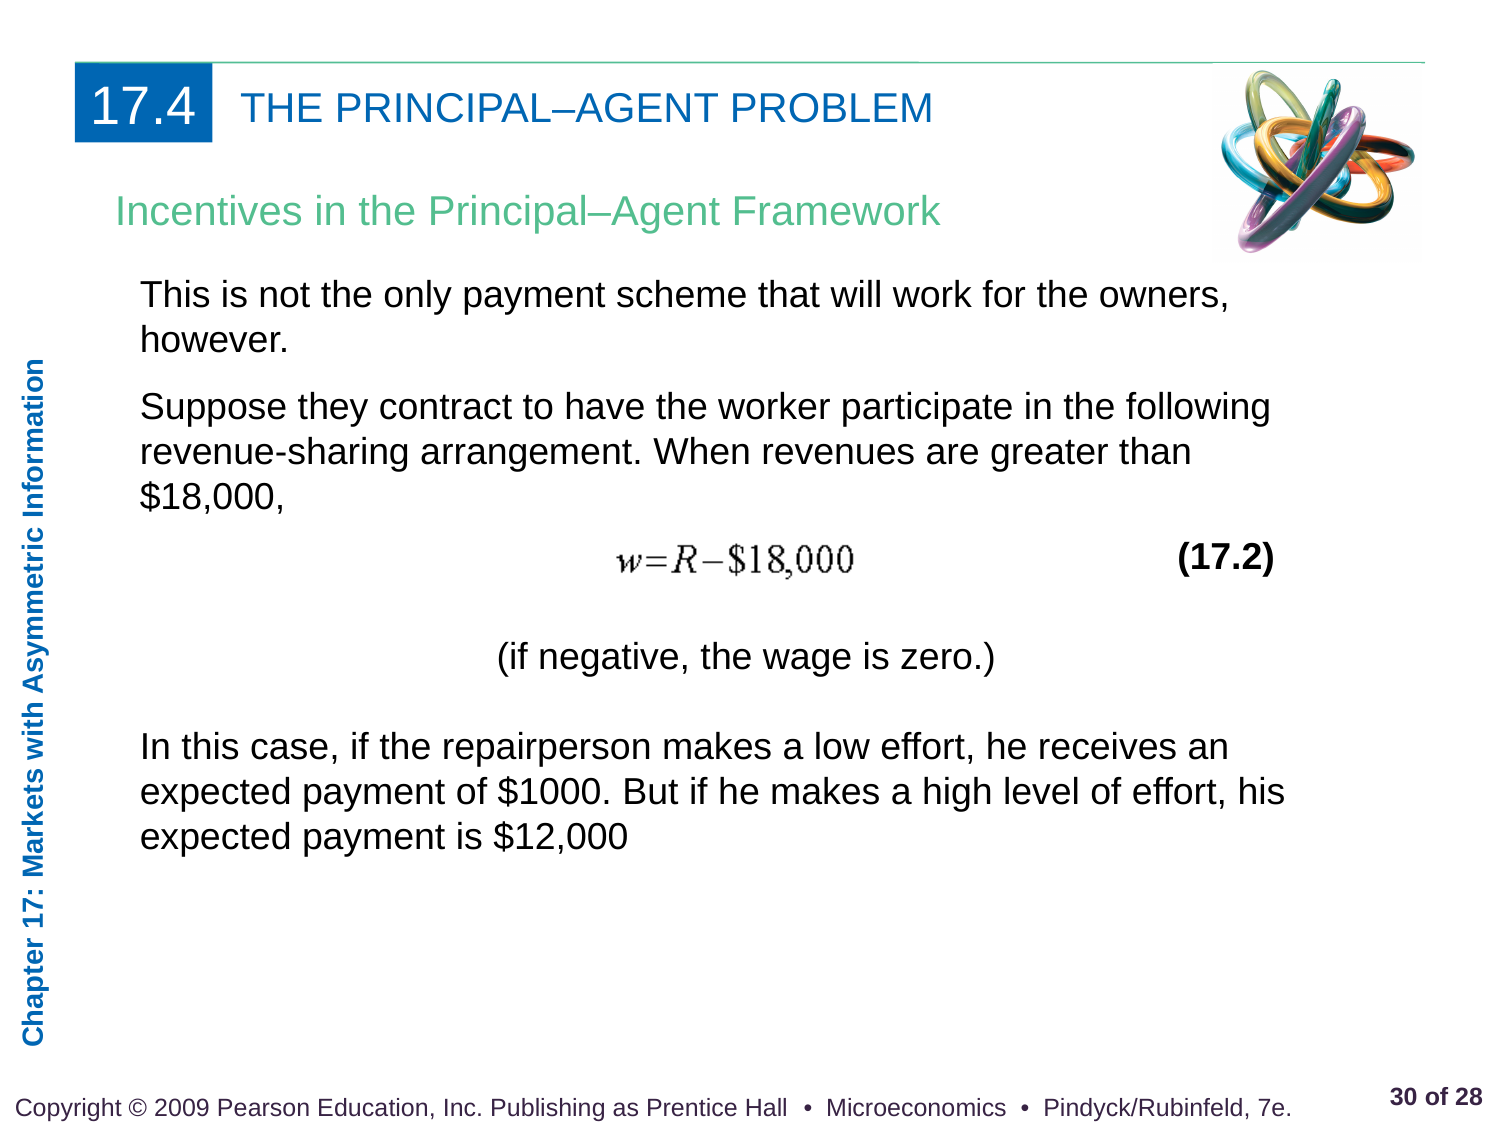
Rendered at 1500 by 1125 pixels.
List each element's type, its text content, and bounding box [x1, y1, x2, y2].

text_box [612, 524, 1301, 588]
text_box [1420, 62, 1426, 69]
text_box This is not the only payment scheme that will work for the owners, however. Suppose they contract to have the worker participate in the following revenue-sharing arrangement. When revenues are greater than $18,000, (if negative, the wage is zero.) In this case, if the repairperson makes a low effort, he receives an expected payment of $1000. But if he makes a high level of effort, his expected payment is $12,000 [124, 262, 1338, 865]
picture [1212, 63, 1422, 263]
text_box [74, 62, 1213, 143]
text_box Incentives in the Principal–Agent Framework [99, 176, 1050, 242]
